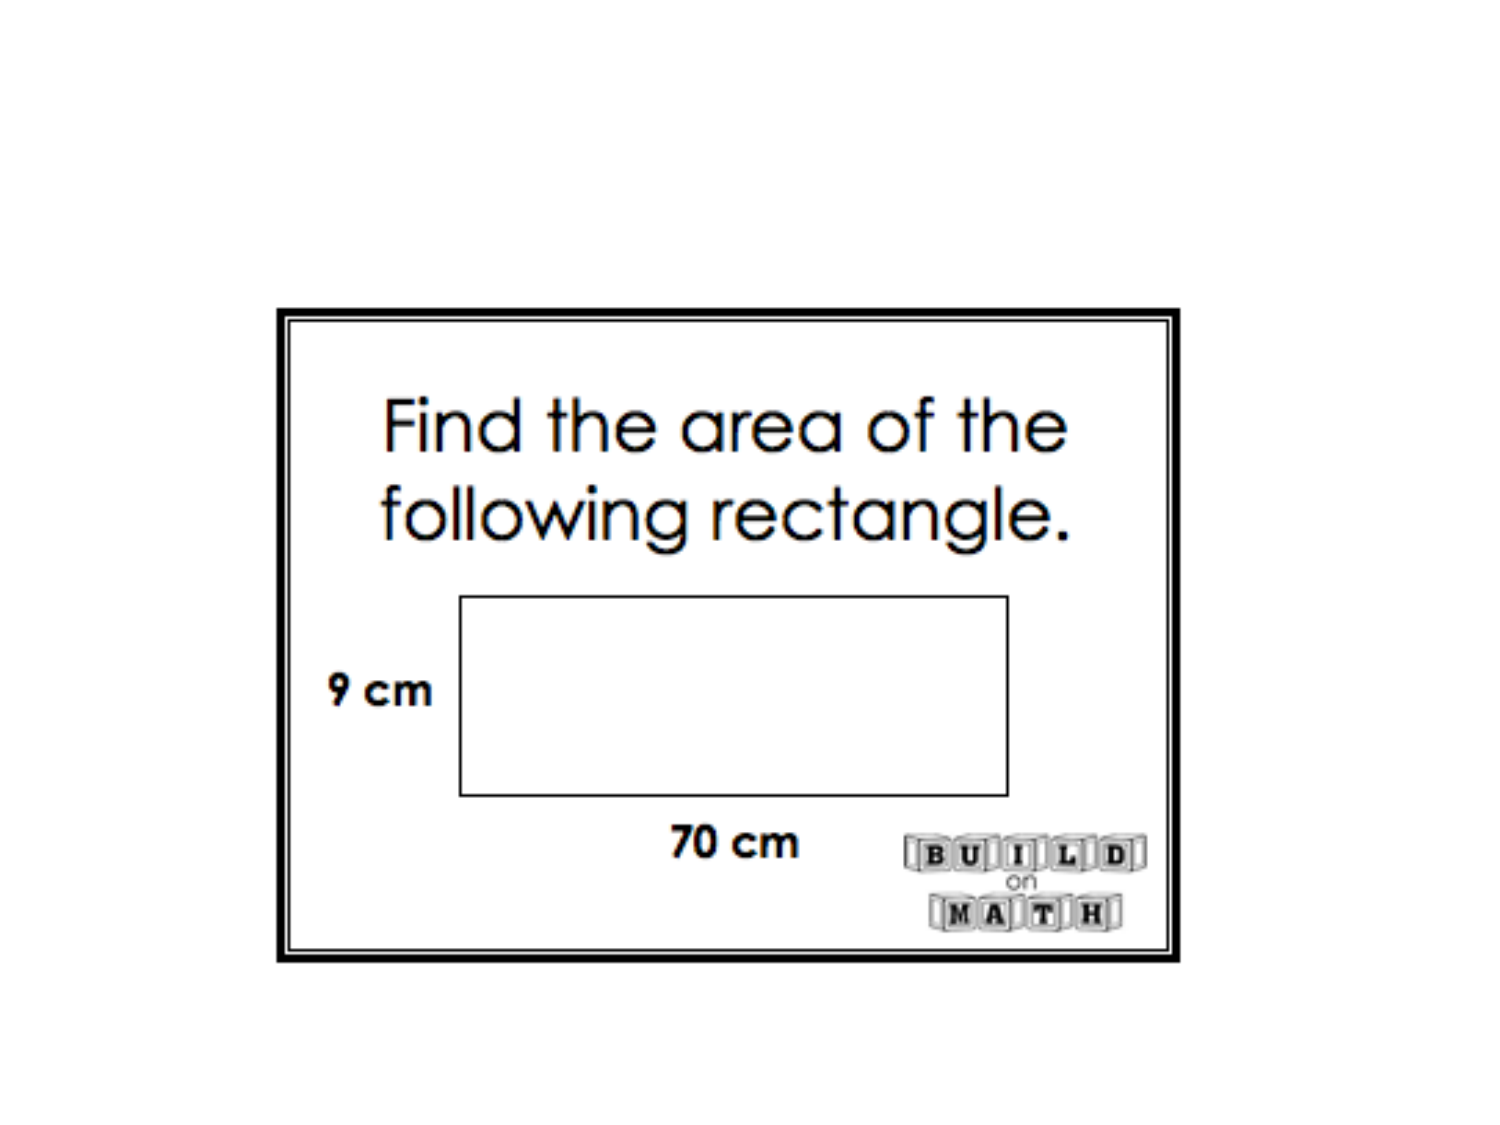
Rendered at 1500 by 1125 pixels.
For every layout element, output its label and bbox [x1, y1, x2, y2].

list [74, 262, 1426, 1006]
